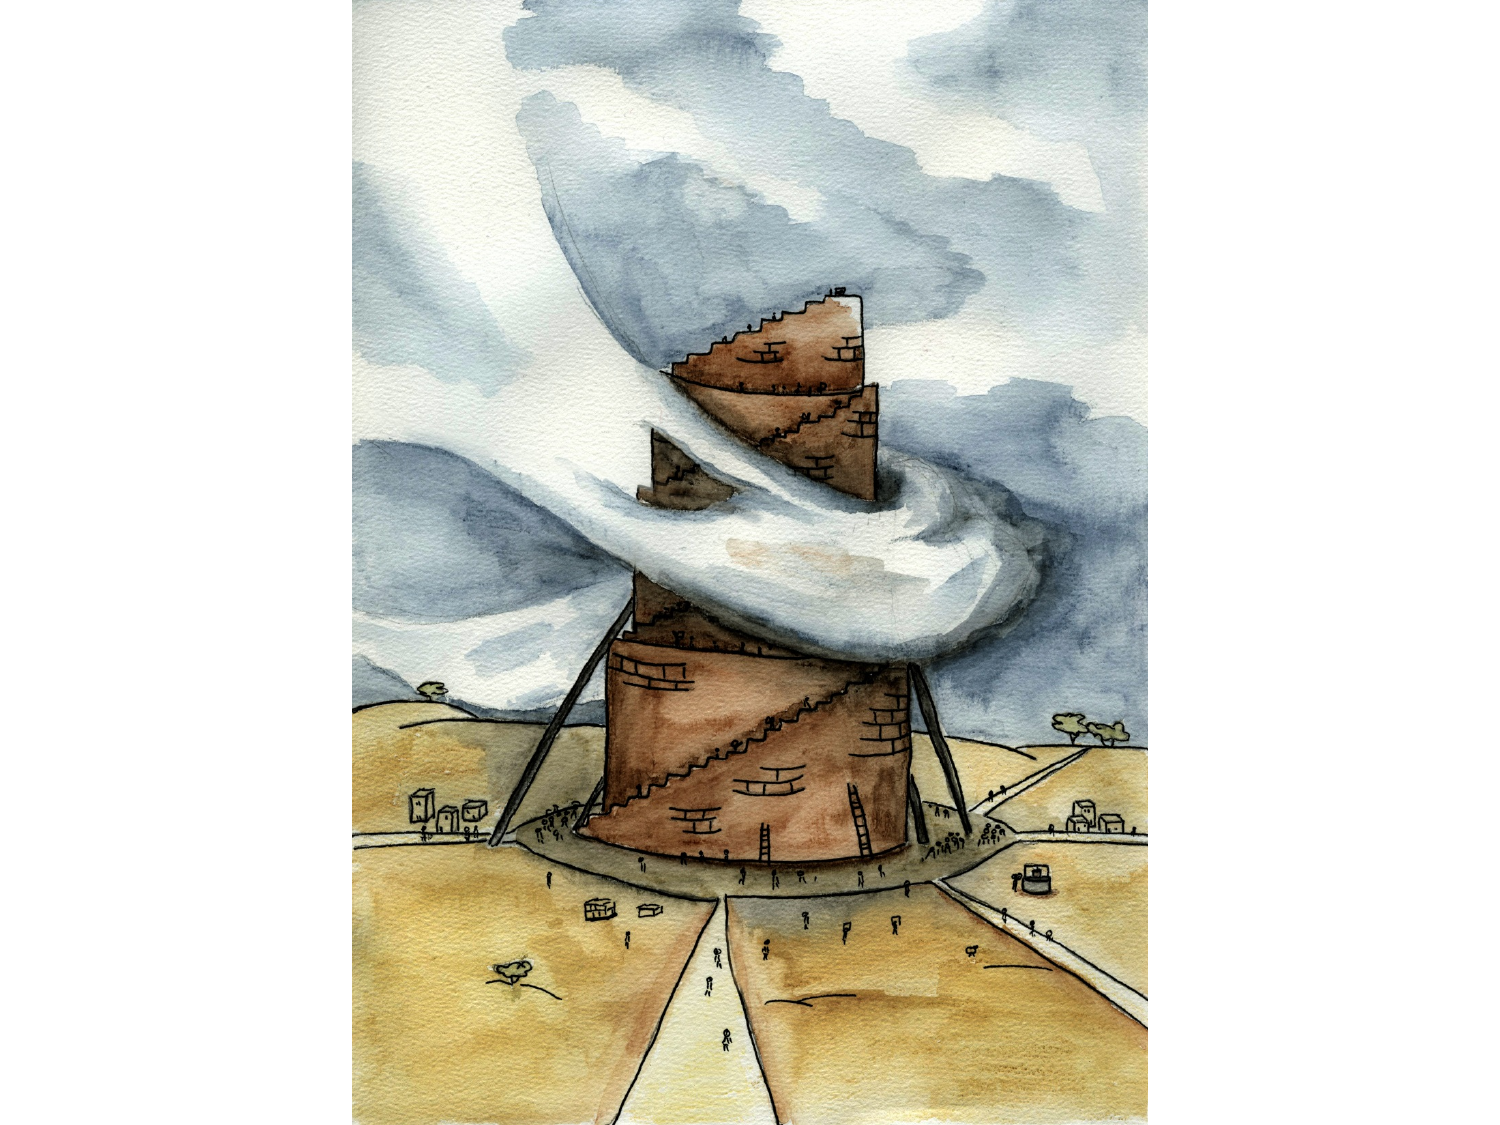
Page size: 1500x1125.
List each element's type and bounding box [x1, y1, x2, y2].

picture [351, 0, 1148, 1125]
